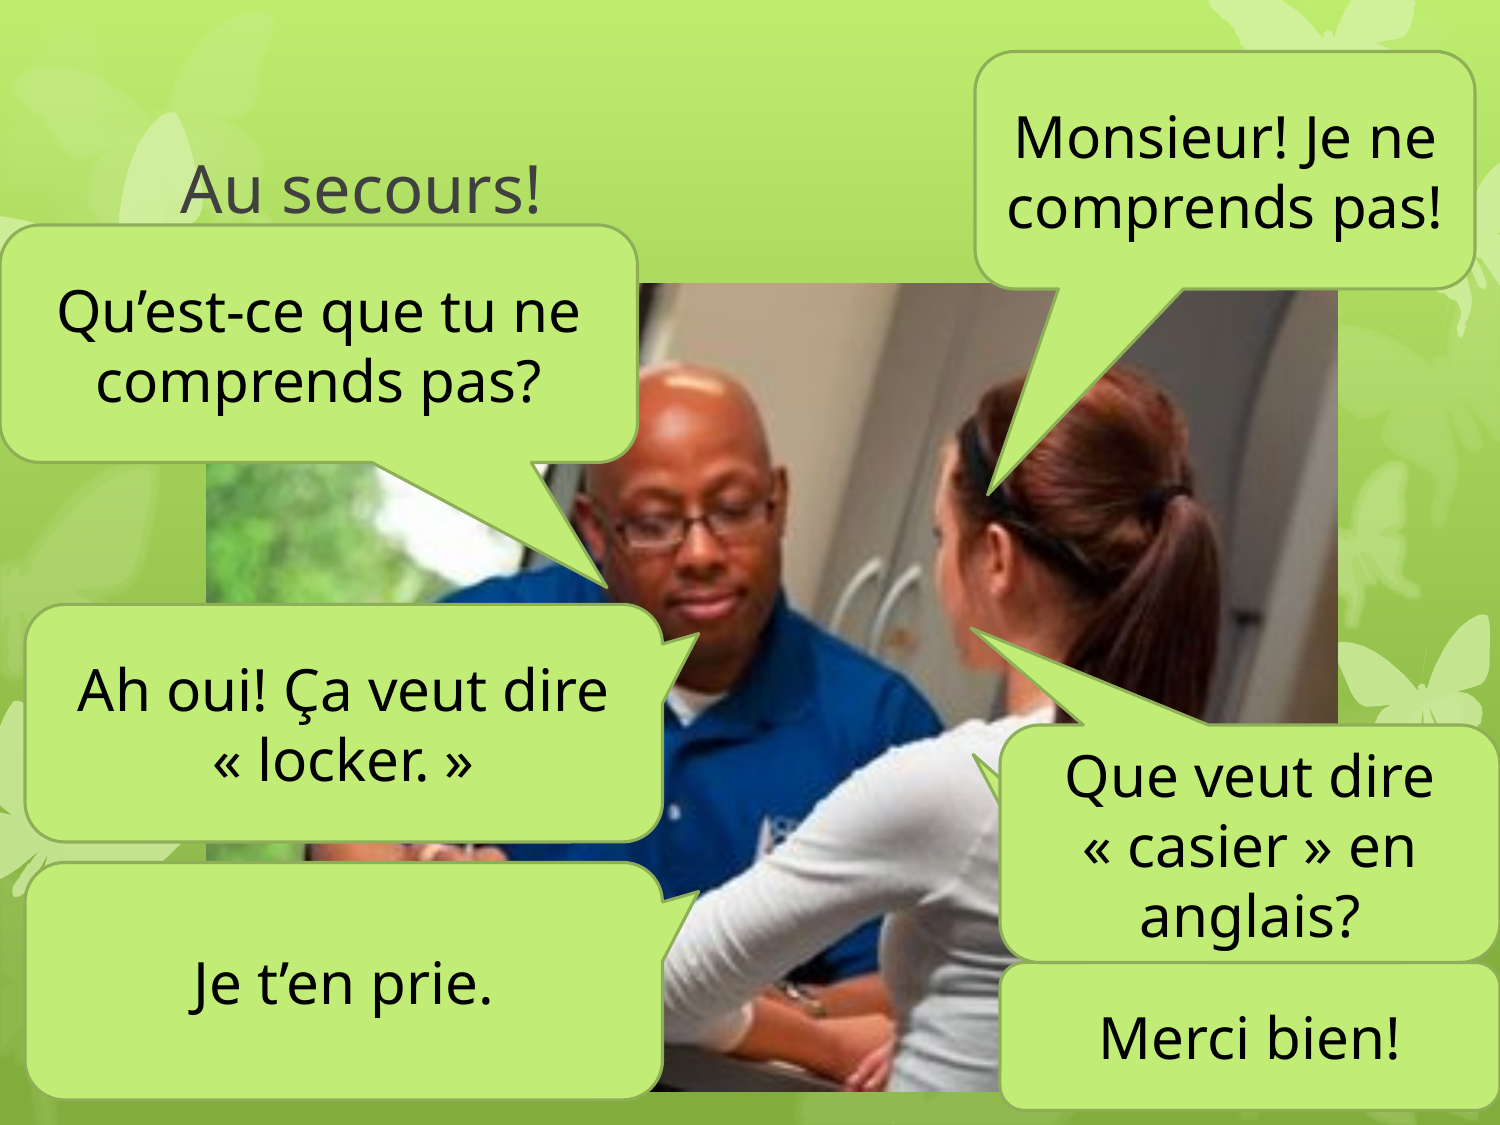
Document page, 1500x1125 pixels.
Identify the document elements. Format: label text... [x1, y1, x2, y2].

text_box Monsieur! Je ne comprends pas! [973, 49, 1477, 291]
text_box Qu’est-ce que tu ne comprends pas? [0, 223, 640, 465]
title Au secours! [165, 110, 975, 263]
text_box Je t’en prie. [23, 860, 634, 1102]
picture [206, 282, 1339, 1092]
text_box Merci bien! [1002, 961, 1500, 1112]
text_box Ah oui! Ça veut dire « locker. » [23, 602, 200, 844]
text_box Que veut dire « casier » en anglais? [1343, 723, 1500, 965]
